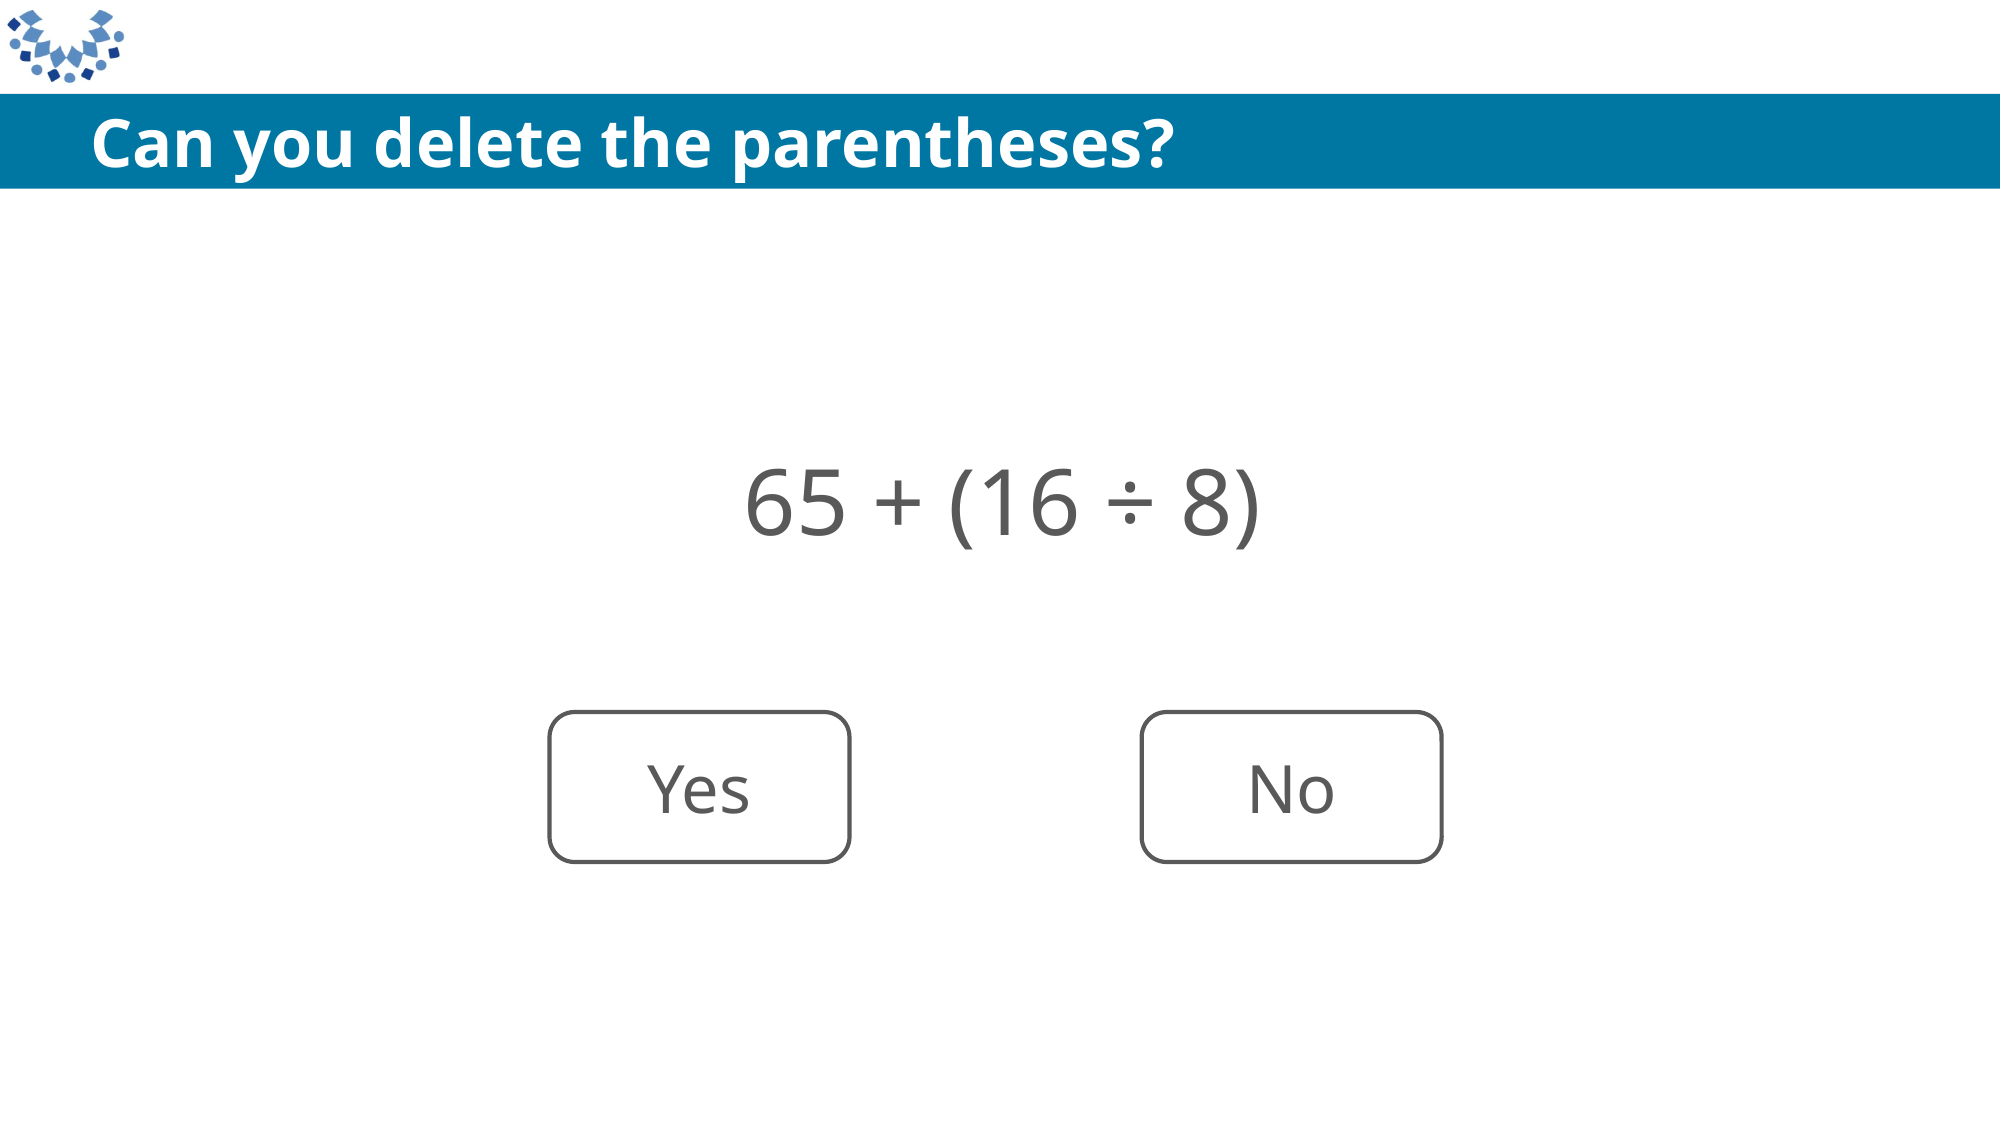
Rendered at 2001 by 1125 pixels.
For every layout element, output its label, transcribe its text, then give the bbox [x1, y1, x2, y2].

text_box 65 + (16 ÷ 8) [728, 436, 1442, 562]
picture [0, 10, 129, 87]
text_box Can you delete the parentheses? [0, 93, 2000, 189]
text_box No [1139, 709, 1444, 865]
text_box Yes [547, 709, 852, 865]
